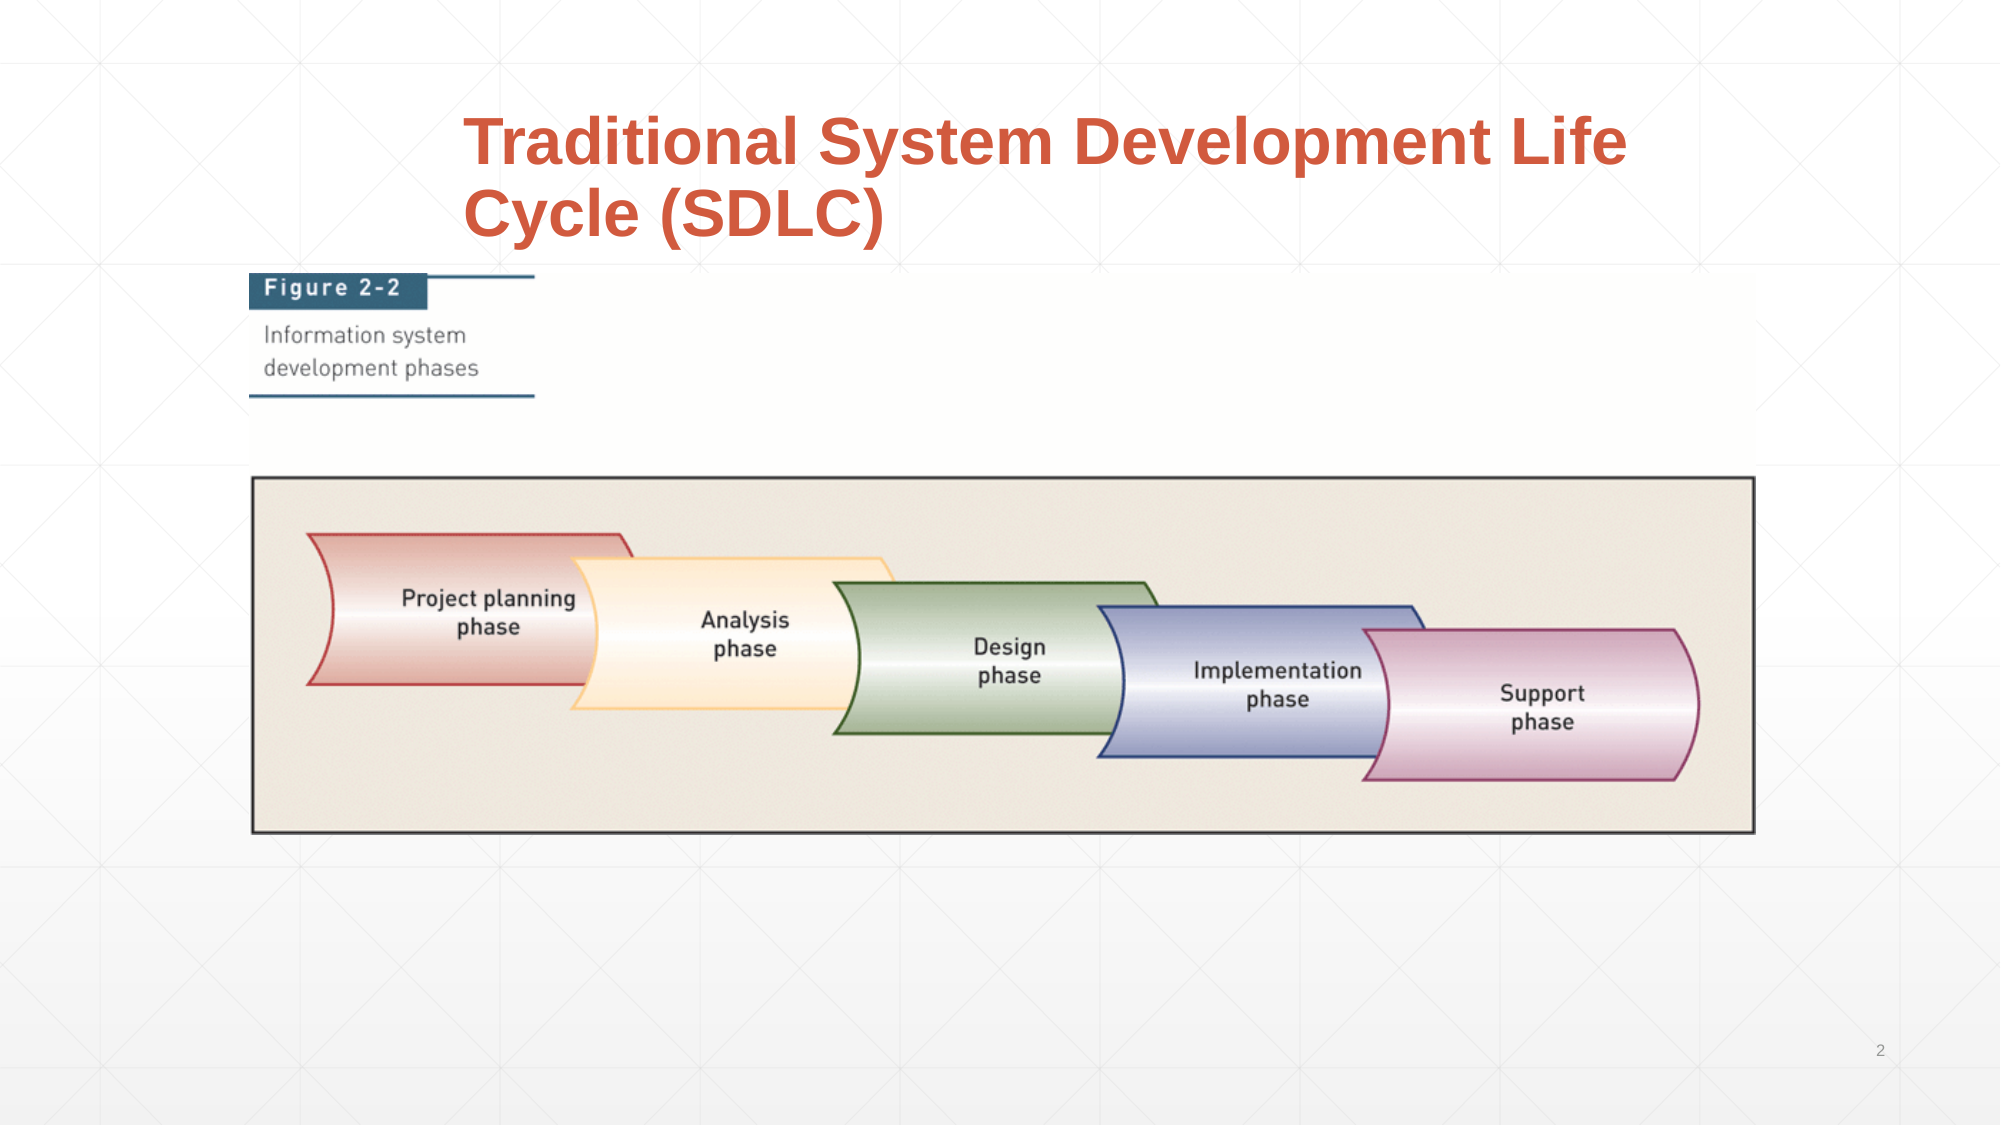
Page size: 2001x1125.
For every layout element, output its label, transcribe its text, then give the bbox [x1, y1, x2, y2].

slide_number 2 [1749, 1031, 1901, 1069]
title Traditional System Development Life Cycle (SDLC) [448, 19, 1750, 259]
picture [249, 273, 1756, 835]
